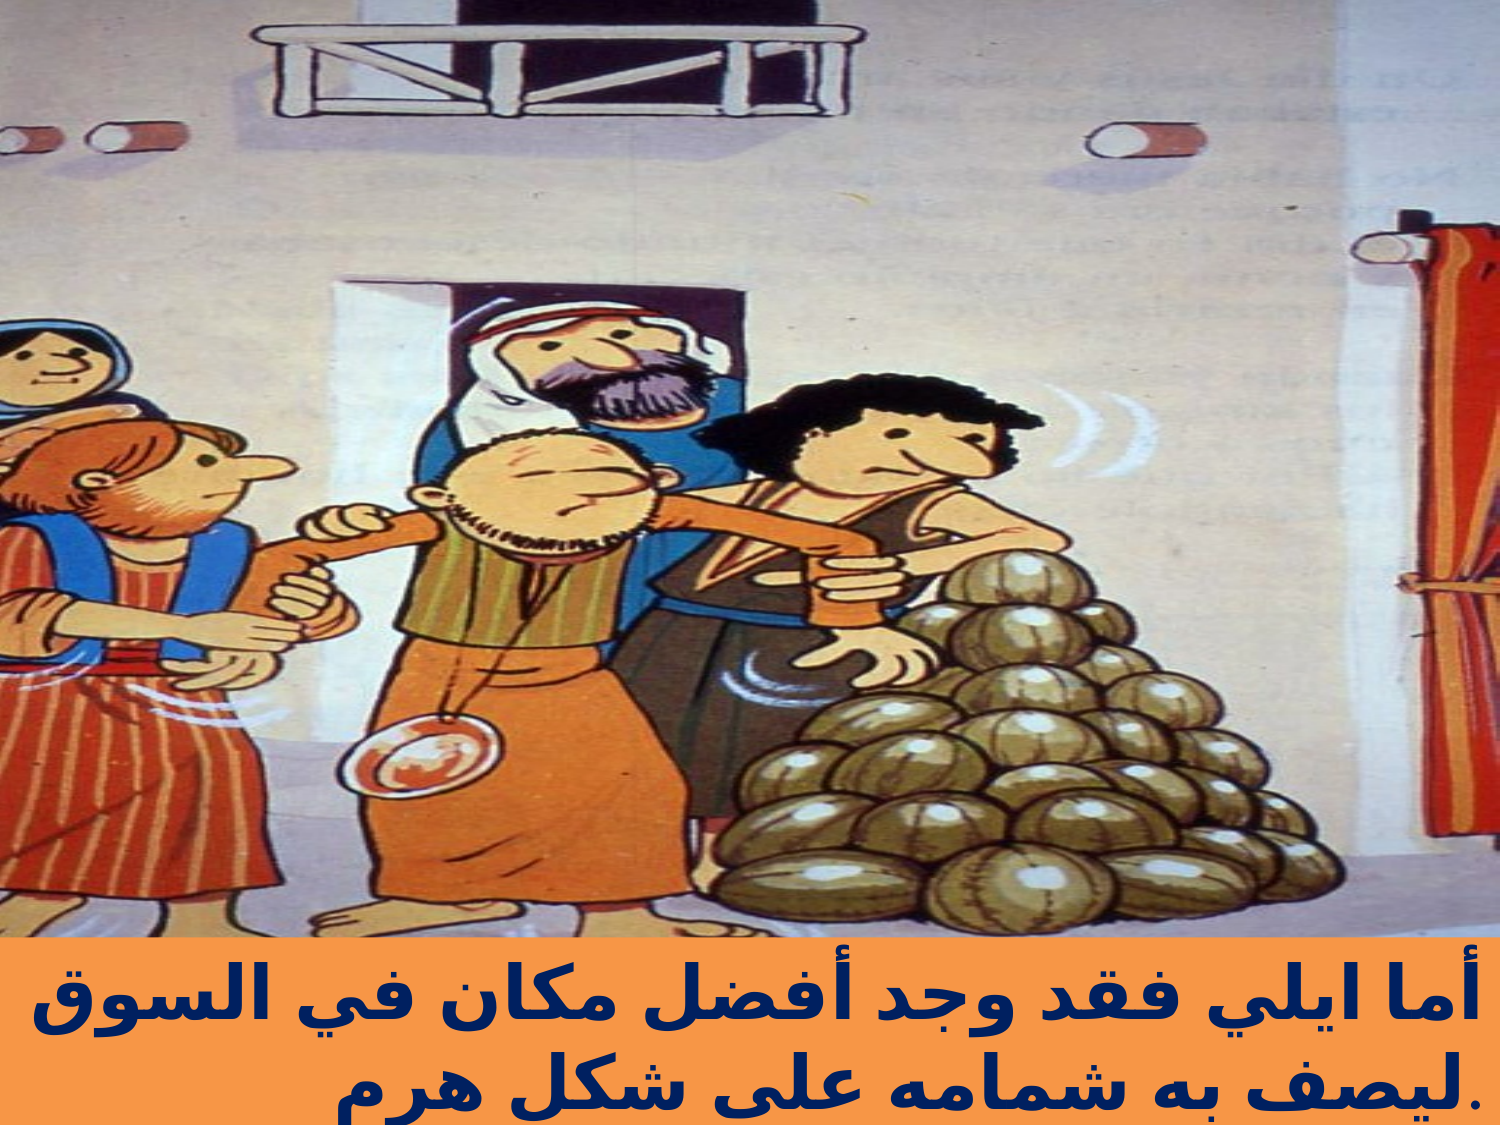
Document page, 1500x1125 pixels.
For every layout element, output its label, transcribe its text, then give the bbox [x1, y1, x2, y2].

text_box أما ايلي فقد وجد أفضل مكان في السوق ليصف به شمامه على شكل هرم. [0, 946, 1500, 1125]
picture [0, 0, 1500, 938]
